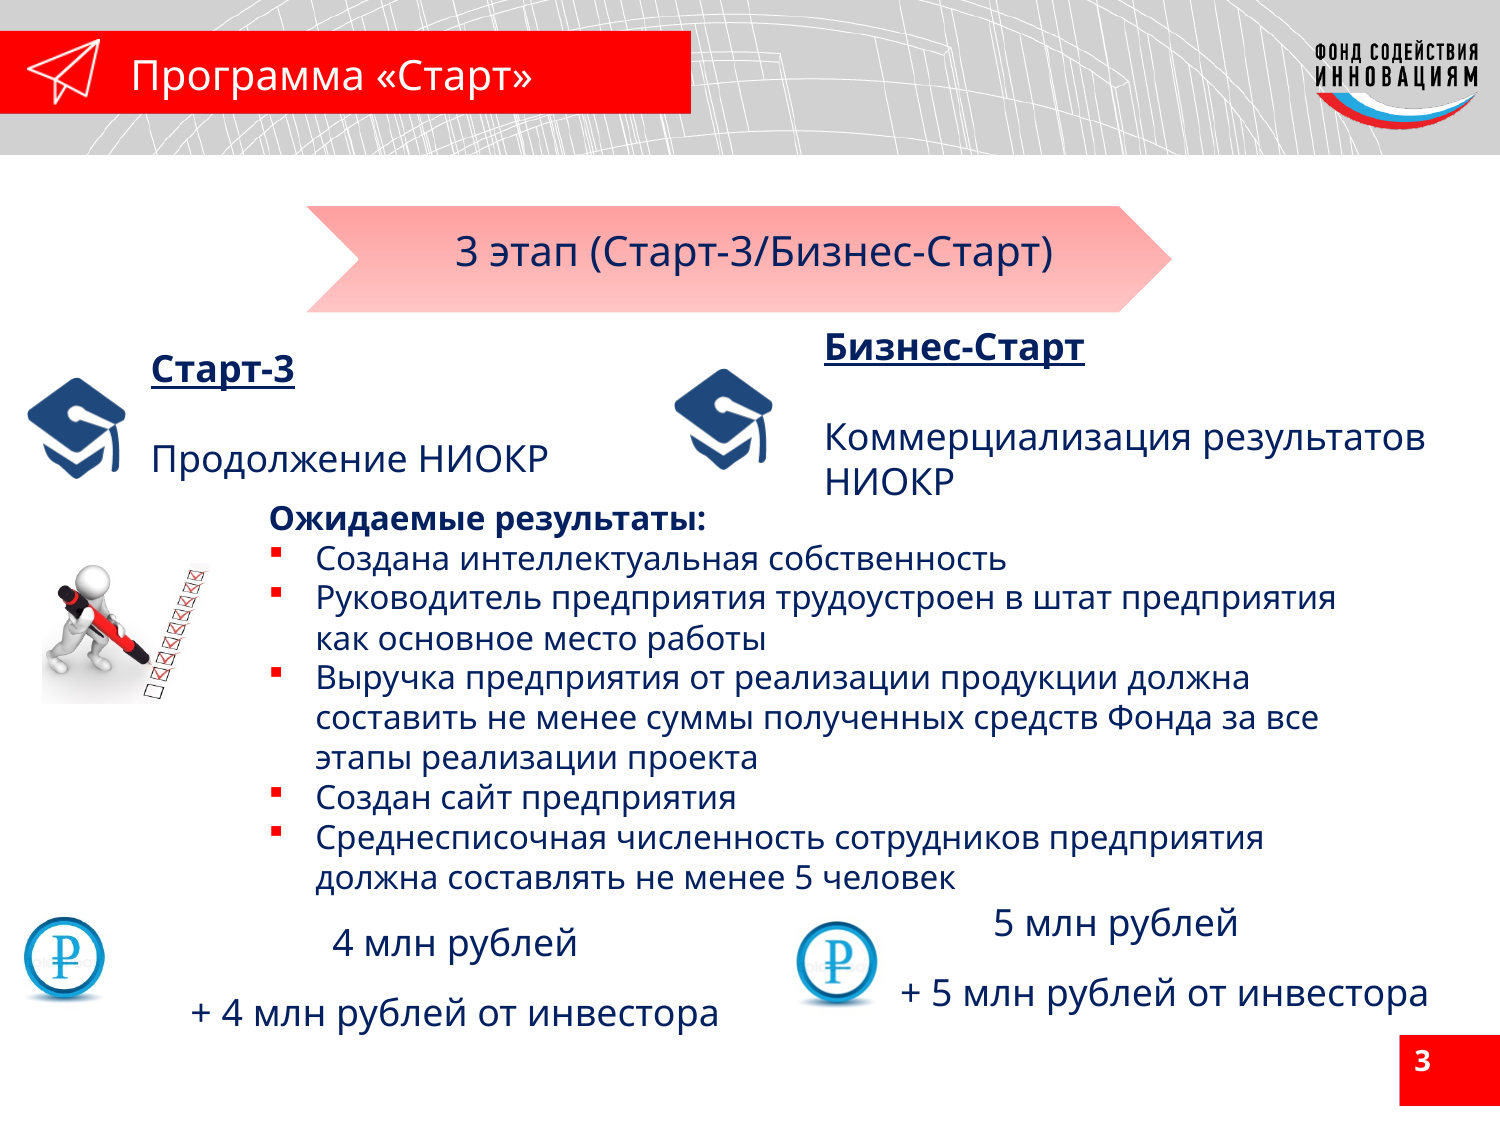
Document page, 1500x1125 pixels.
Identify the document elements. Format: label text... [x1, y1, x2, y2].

picture [27, 38, 100, 106]
picture [0, 0, 1500, 155]
text_box [0, 29, 693, 116]
picture [27, 377, 126, 479]
picture [785, 916, 887, 1019]
picture [12, 911, 115, 1013]
title Программа «Старт» [115, 38, 754, 110]
slide_number 3 [1399, 1035, 1500, 1106]
picture [42, 563, 230, 704]
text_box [300, 203, 1176, 315]
text_box Ожидаемые результаты: Создана интеллектуальная собственность Руководитель предприятия трудоустроен в штат предприятия как основное место работы Выручка предприятия от реализации продукции должна составить не менее суммы полученных средств Фонда за все этапы реализации проекта Создан сайт предприятия Среднесписочная численность сотрудников предприятия должна составлять не менее 5 человек [253, 489, 1376, 904]
text_box Бизнес-Старт Коммерциализация результатов НИОКР [809, 315, 1447, 511]
text_box 4 млн рублей + 4 млн рублей от инвестора [125, 911, 786, 1042]
picture [674, 368, 773, 470]
text_box Старт-3 Продолжение НИОКР [135, 338, 668, 488]
text_box 5 млн рублей + 5 млн рублей от инвестора [785, 891, 1447, 1021]
